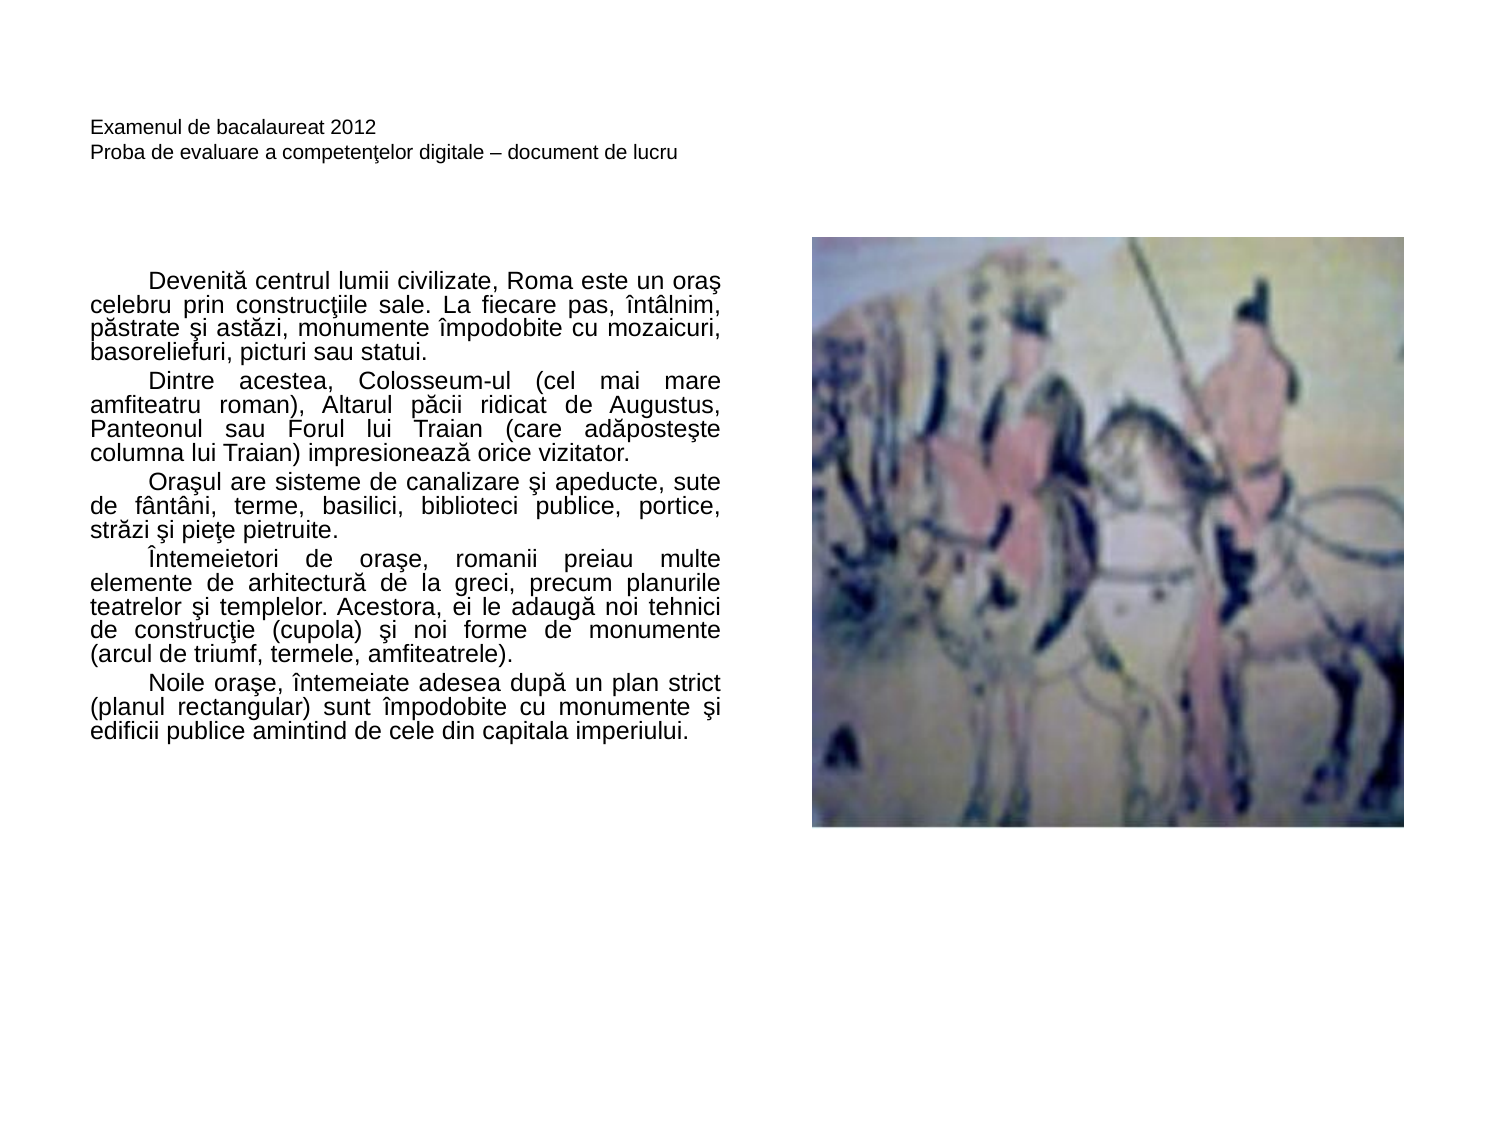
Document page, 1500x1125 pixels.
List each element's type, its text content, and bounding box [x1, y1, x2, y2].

list Devenită centrul lumii civilizate, Roma este un oraş celebru prin construcţiile sale. La fiecare pas, întâlnim, păstrate şi astăzi, monumente împodobite cu mozaicuri, basoreliefuri, picturi sau statui. Dintre acestea, Colosseum-ul (cel mai mare amfiteatru roman), Altarul păcii ridicat de Augustus, Panteonul sau Forul lui Traian (care adăposteşte columna lui Traian) impresionează orice vizitator. Oraşul are sisteme de canalizare şi apeducte, sute de fântâni, terme, basilici, biblioteci publice, portice, străzi şi pieţe pietruite. Întemeietori de oraşe, romanii preiau multe elemente de arhitectură de la greci, precum planurile teatrelor şi templelor. Acestora, ei le adaugă noi tehnici de construcţie (cupola) şi noi forme de monumente (arcul de triumf, termele, amfiteatrele). Noile oraşe, întemeiate adesea după un plan strict (planul rectangular) sunt împodobite cu monumente şi edificii publice amintind de cele din capitala imperiului. [74, 262, 738, 863]
title Examenul de bacalaureat 2012 Proba de evaluare a competenţelor digitale – document de lucru [74, 44, 1426, 233]
picture [812, 237, 1404, 829]
